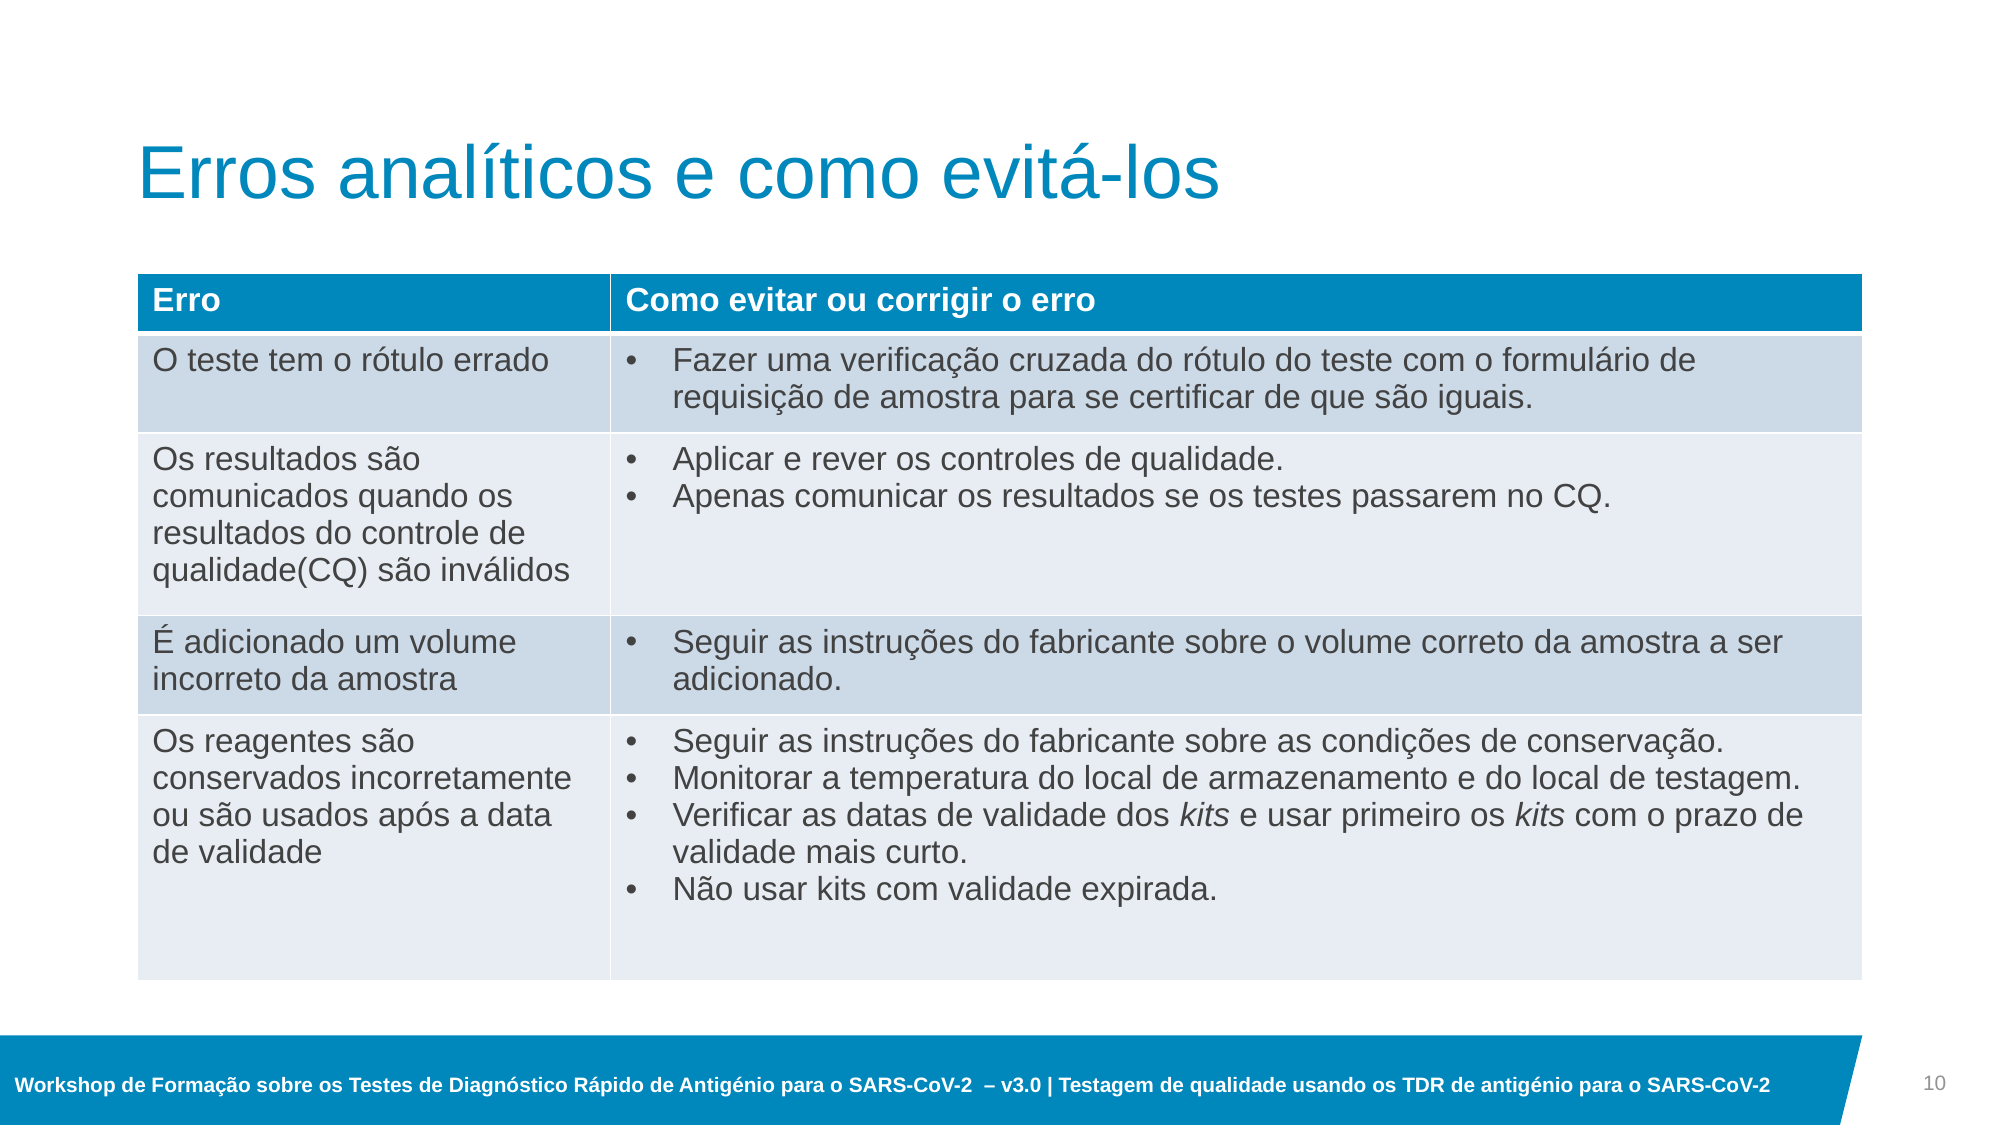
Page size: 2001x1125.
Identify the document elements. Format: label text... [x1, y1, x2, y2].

table_cell Seguir as instruções do fabricante sobre o volume correto da amostra a ser adicionado. [611, 616, 1862, 714]
slide_number 10 [1862, 1035, 1947, 1125]
table_cell Os resultados são comunicados quando os resultados do controle de qualidade(CQ) são inválidos [138, 434, 610, 615]
table_cell Seguir as instruções do fabricante sobre as condições de conservação. Monitorar a temperatura do local de armazenamento e do local de testagem. Verificar as datas de validade dos kits e usar primeiro os kits com o prazo de validade mais curto. Não usar kits com validade expirada. [611, 716, 1862, 980]
table_cell É adicionado um volume incorreto da amostra [138, 616, 610, 714]
table_header Como evitar ou corrigir o erro [611, 274, 1862, 331]
table_cell O teste tem o rótulo errado [138, 336, 610, 432]
table_cell Os reagentes são conservados incorretamente ou são usados após a data de validade [138, 716, 610, 980]
footer Workshop de Formação sobre os Testes de Diagnóstico Rápido de Antigénio para o SARS-CoV-2 – v3.0 | Testagem de qualidade usando os TDR de antigénio para o SARS-CoV-2 [14, 1042, 1796, 1125]
table_cell Aplicar e rever os controles de qualidade. Apenas comunicar os resultados se os testes passarem no CQ. [611, 434, 1862, 615]
table_cell Fazer uma verificação cruzada do rótulo do teste com o formulário de requisição de amostra para se certificar de que são iguais. [611, 336, 1862, 432]
title Erros analíticos e como evitá-los [137, 59, 1863, 215]
table_header Erro [138, 274, 610, 331]
